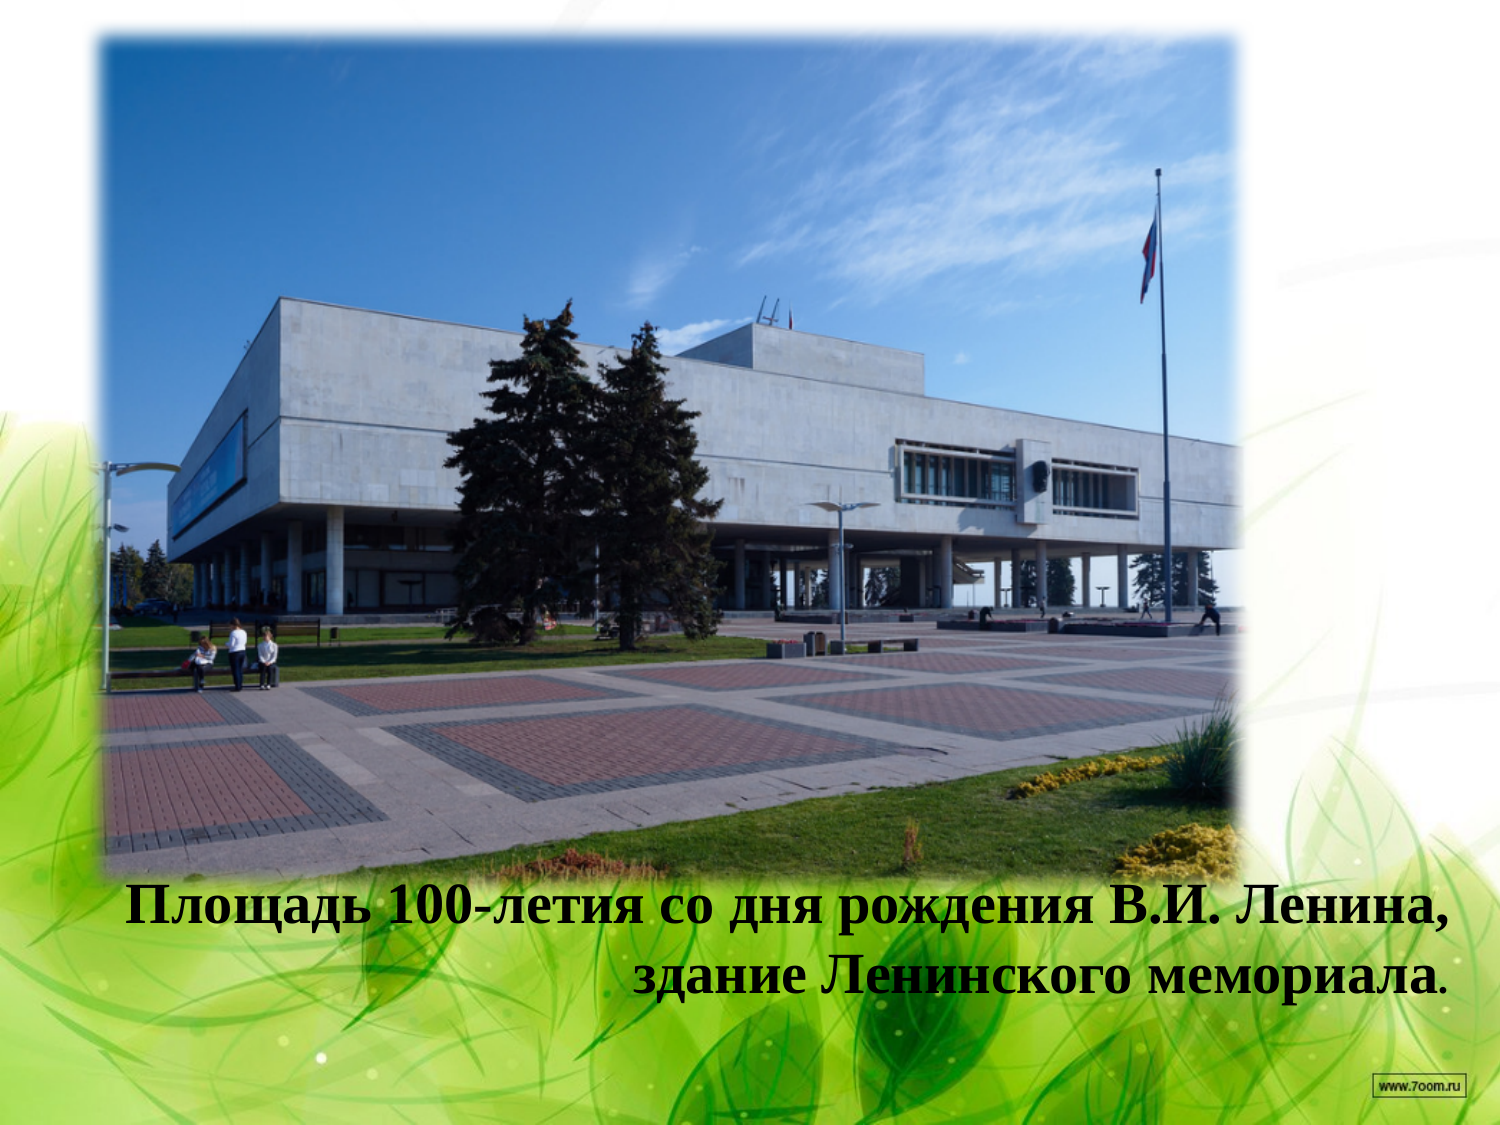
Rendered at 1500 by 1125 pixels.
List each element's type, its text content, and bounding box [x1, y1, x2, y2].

list Площадь 100-летия со дня рождения В.И. Ленина, здание Ленинского мемориала. [29, 857, 1465, 1055]
picture [0, 0, 1500, 1125]
